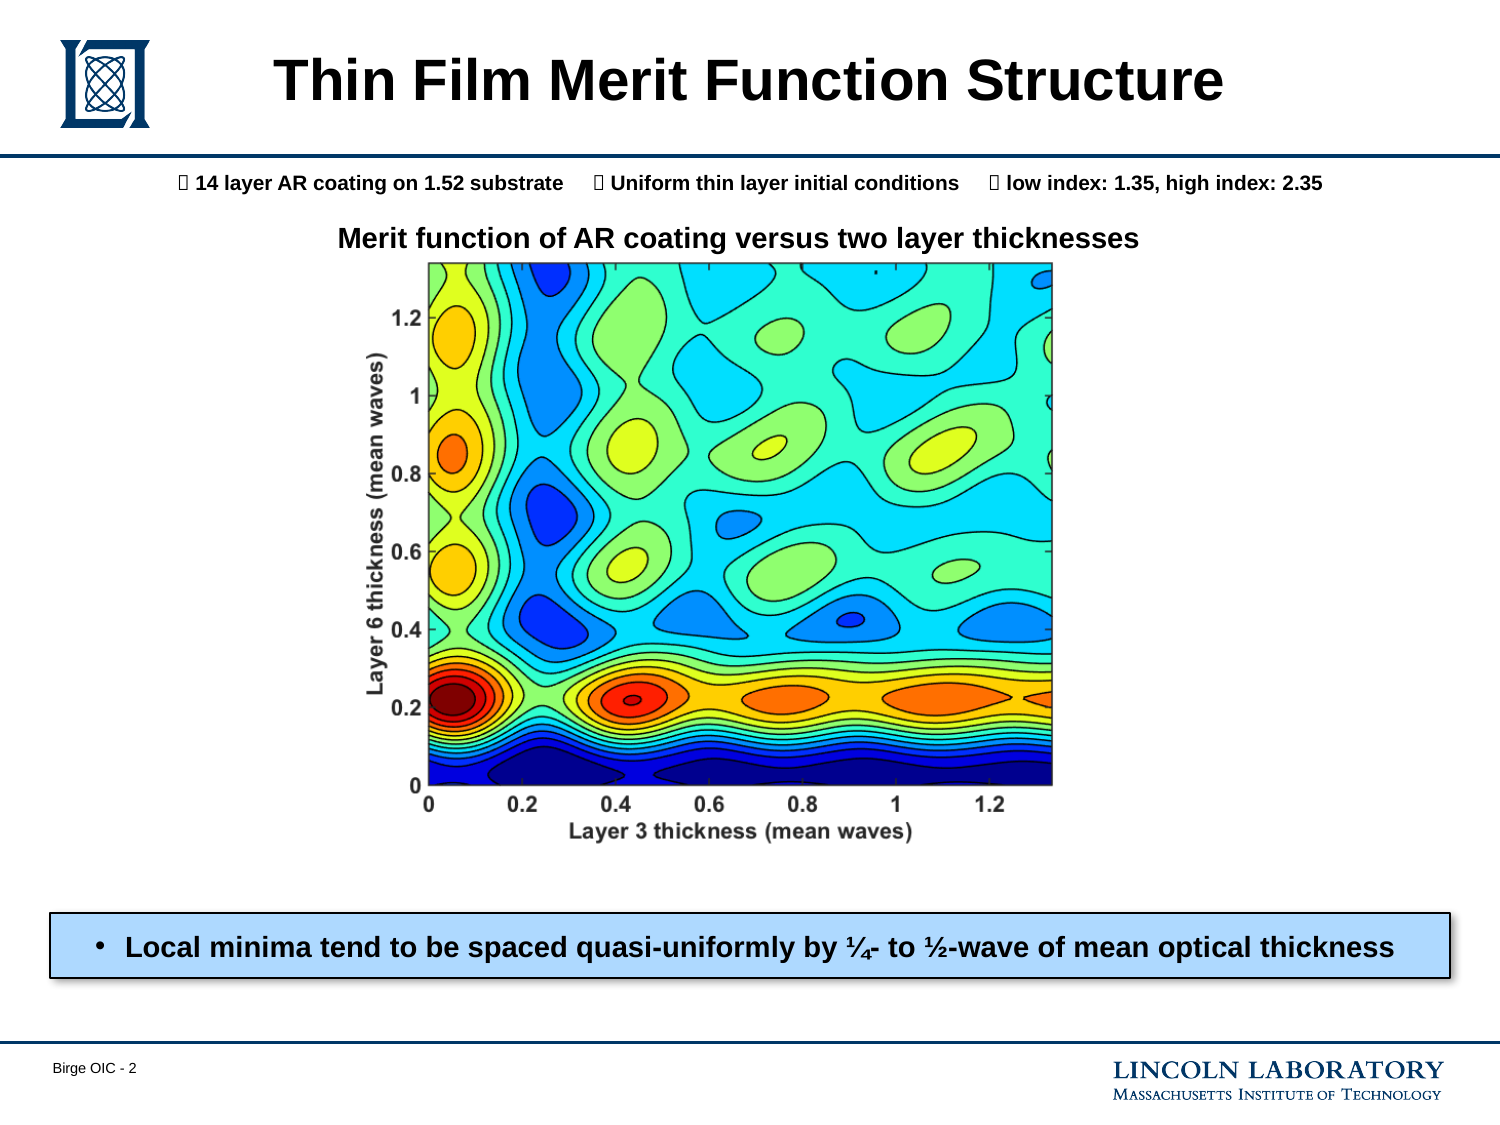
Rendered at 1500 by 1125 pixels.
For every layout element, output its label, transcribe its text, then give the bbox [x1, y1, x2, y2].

text_box Merit function of AR coating versus two layer thicknesses [322, 212, 1164, 263]
picture [324, 214, 1128, 856]
title Thin Film Merit Function Structure [154, 16, 1346, 151]
picture [1111, 1061, 1444, 1100]
picture [60, 40, 150, 128]
text_box Local minima tend to be spaced quasi-uniformly by ¼- to ½-wave of mean optical thickness [50, 912, 1450, 978]
text_box  14 layer AR coating on 1.52 substrate  Uniform thin layer initial conditions  low index: 1.35, high index: 2.35 [0, 162, 1500, 203]
